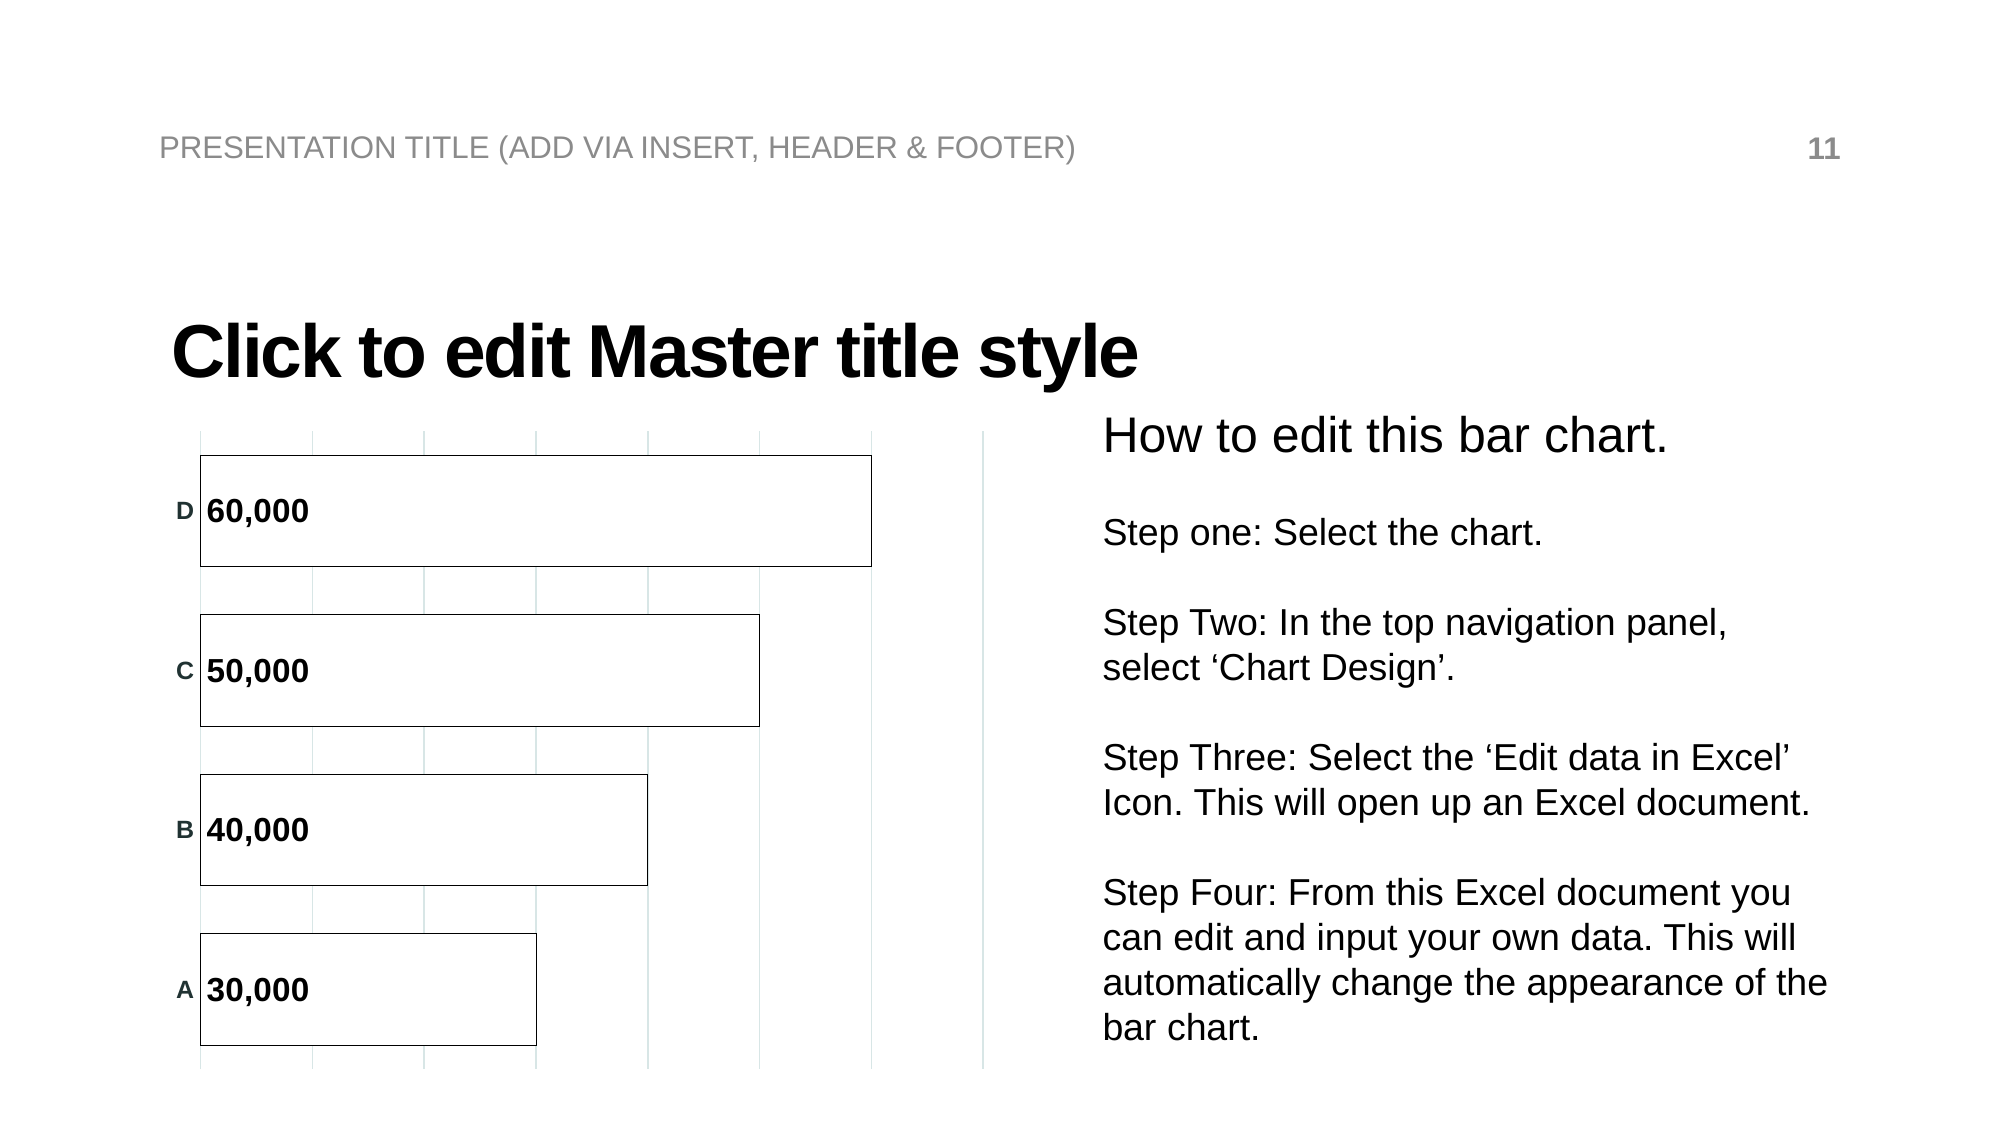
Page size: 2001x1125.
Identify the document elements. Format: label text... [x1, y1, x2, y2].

chart [159, 418, 1001, 1083]
text_box Click to edit Master title style [156, 309, 1843, 370]
footer PRESENTATION TITLE (ADD VIA INSERT, HEADER & FOOTER) [159, 127, 1337, 165]
slide_number 11 [1611, 128, 1841, 167]
text_box How to edit this bar chart. Step one: Select the chart. Step Two: In the top navigation panel, select ‘Chart Design’. Step Three: Select the ‘Edit data in Excel’ Icon. This will open up an Excel document. Step Four: From this Excel document you can edit and input your own data. This will automatically change the appearance of the bar chart. [1102, 417, 1843, 1082]
